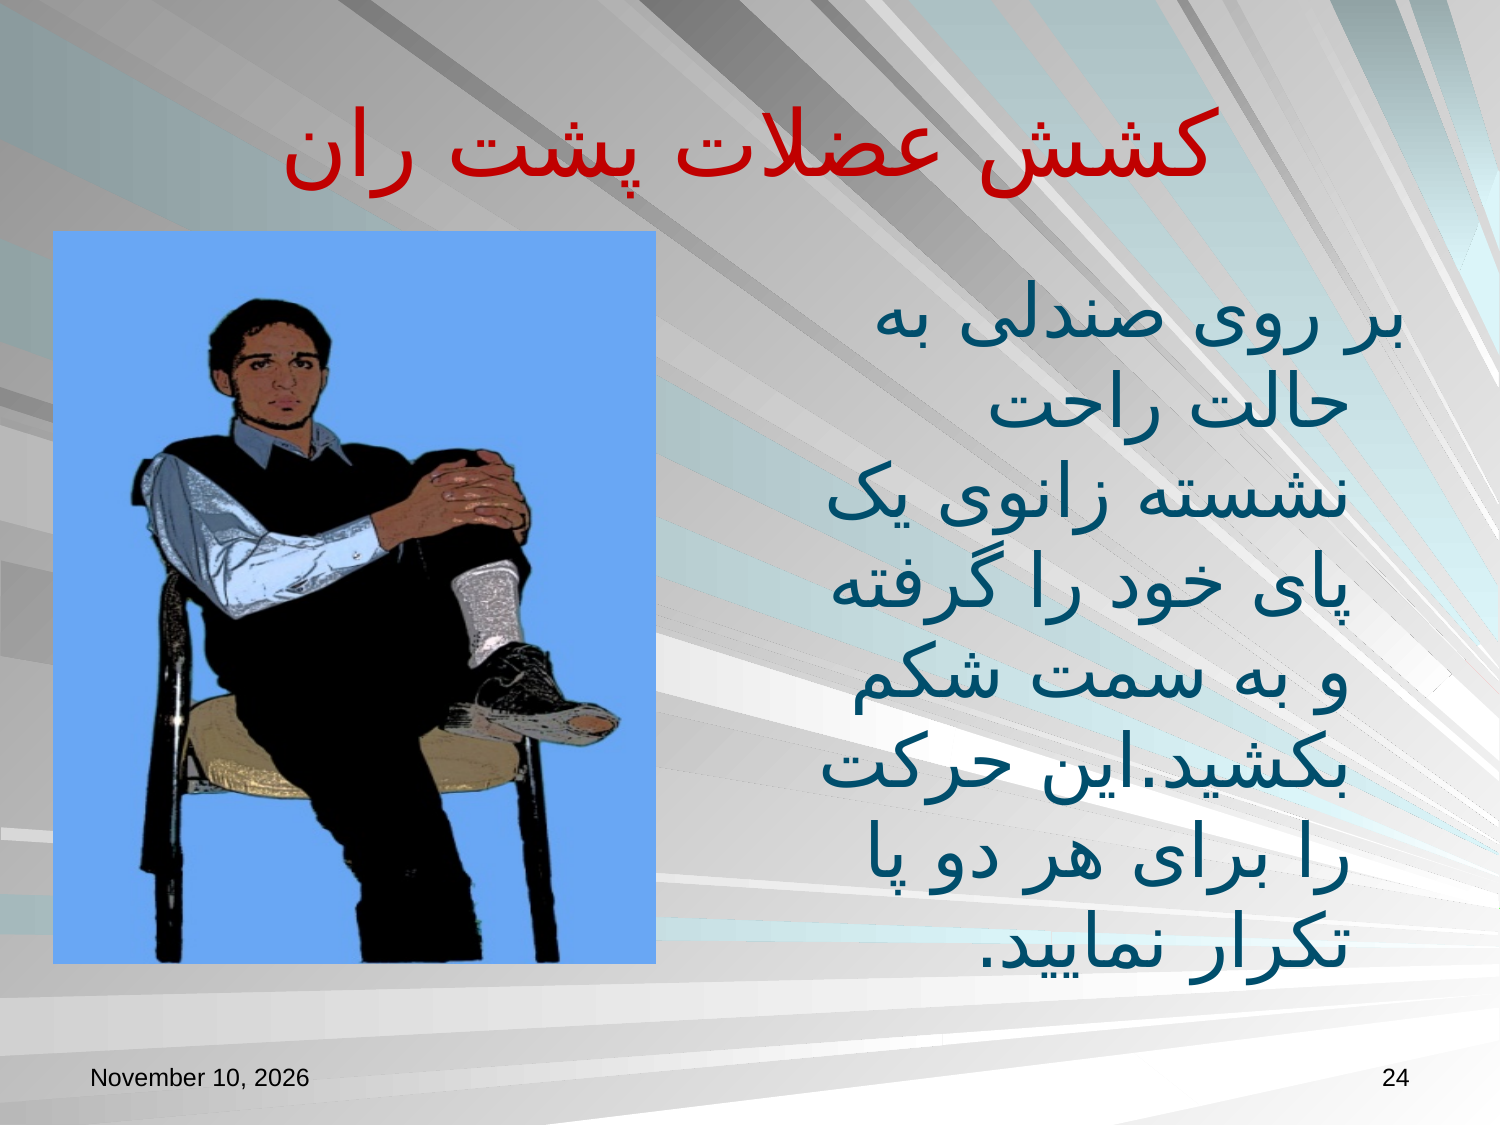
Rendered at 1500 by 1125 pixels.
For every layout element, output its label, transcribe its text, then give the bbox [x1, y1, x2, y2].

title کشش عضلات پشت ران [74, 45, 1426, 234]
slide_number 24 [1074, 1023, 1426, 1100]
list بر روی صندلی به حالت راحت نشسته زانوی یک پای خود را گرفته و به سمت شکم بکشید.این حرکت را برای هر دو پا تکرار نمایید. [761, 255, 1425, 999]
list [52, 231, 656, 965]
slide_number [74, 1023, 426, 1100]
